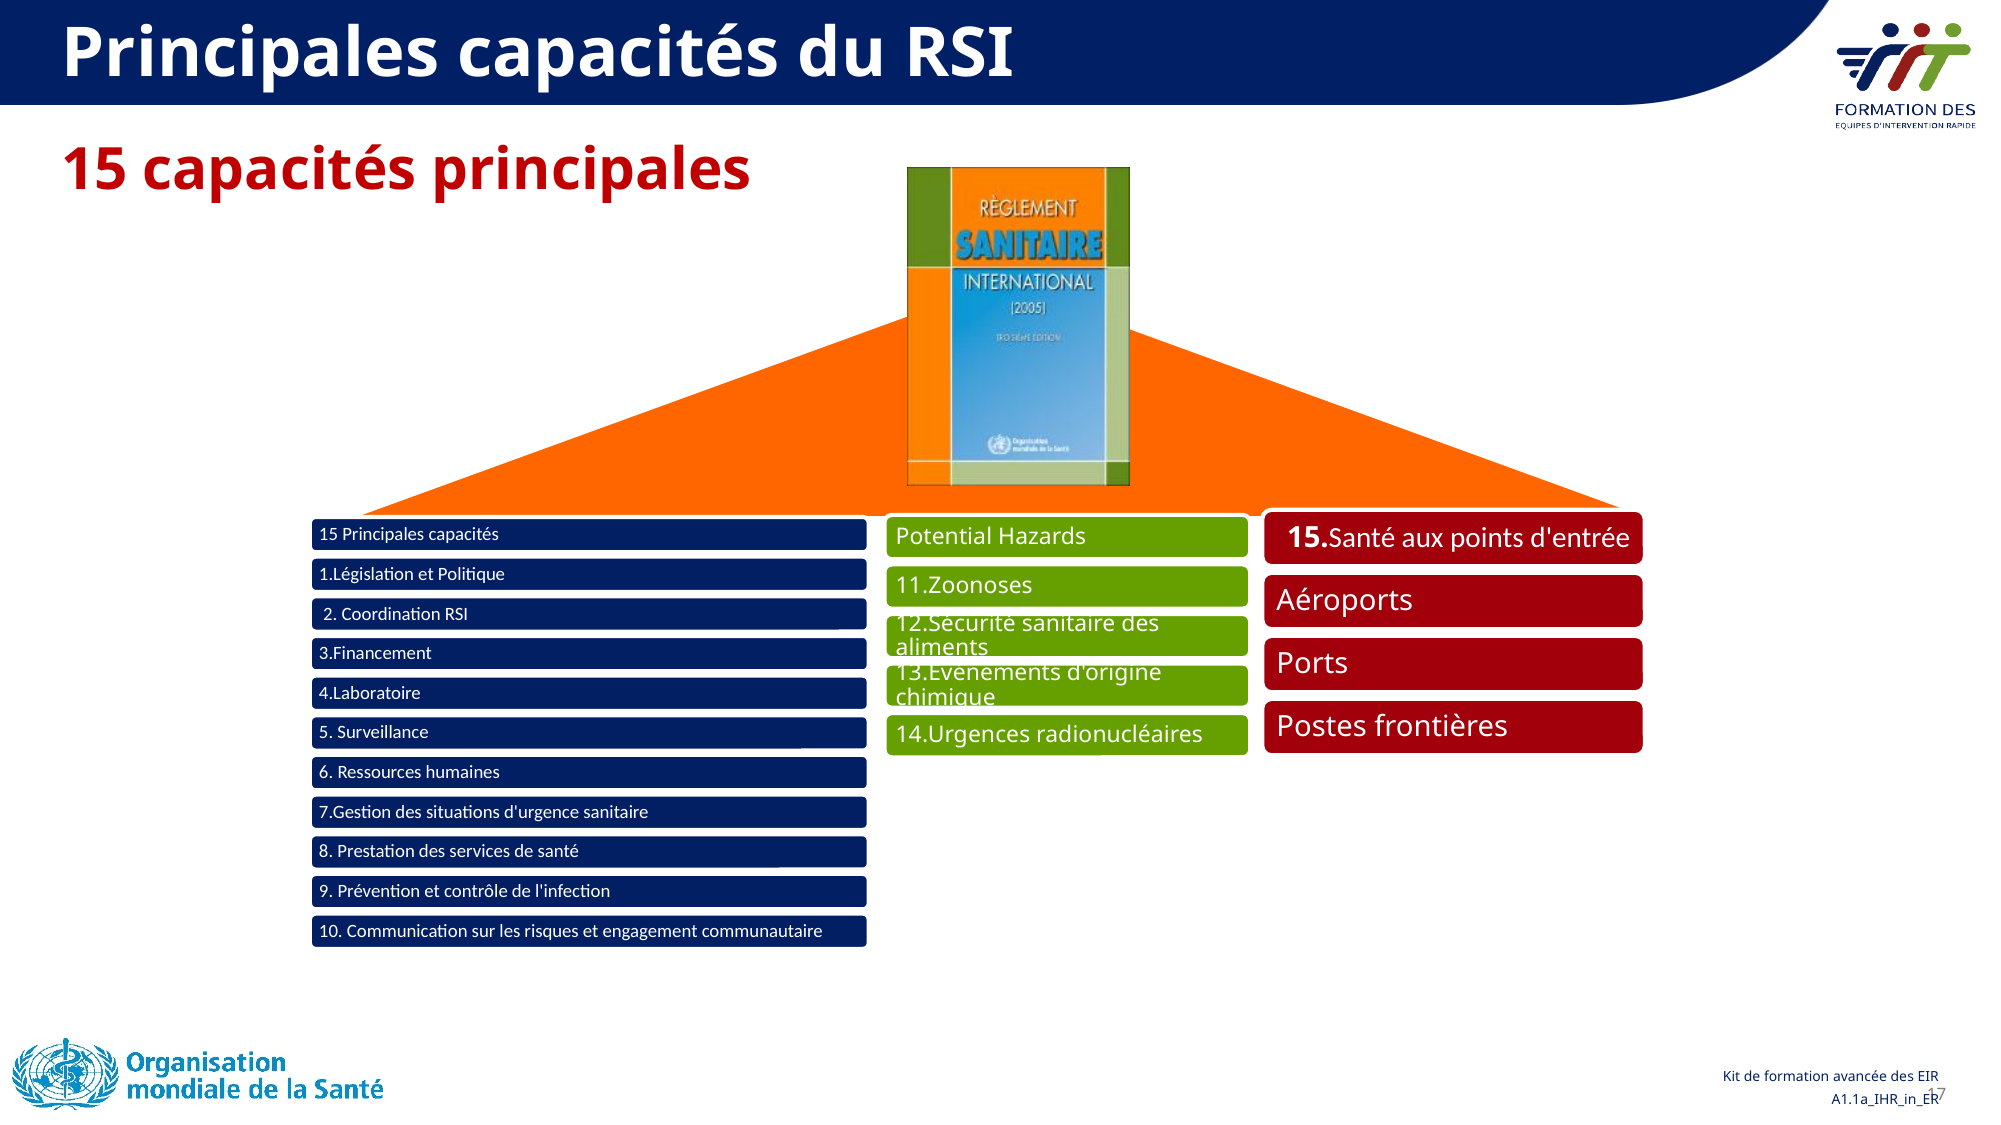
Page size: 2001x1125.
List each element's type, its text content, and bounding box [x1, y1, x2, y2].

text_box [1130, 324, 1551, 521]
text_box [1646, 512, 1658, 521]
picture [12, 1038, 383, 1110]
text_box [884, 485, 1251, 787]
picture [907, 166, 1130, 486]
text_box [309, 357, 870, 1109]
text_box 15 capacités principales [53, 123, 778, 209]
text_box Principales capacités du RSI [54, 0, 1303, 98]
picture [0, 0, 1976, 130]
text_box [1261, 478, 1646, 787]
text_box [783, 312, 907, 521]
